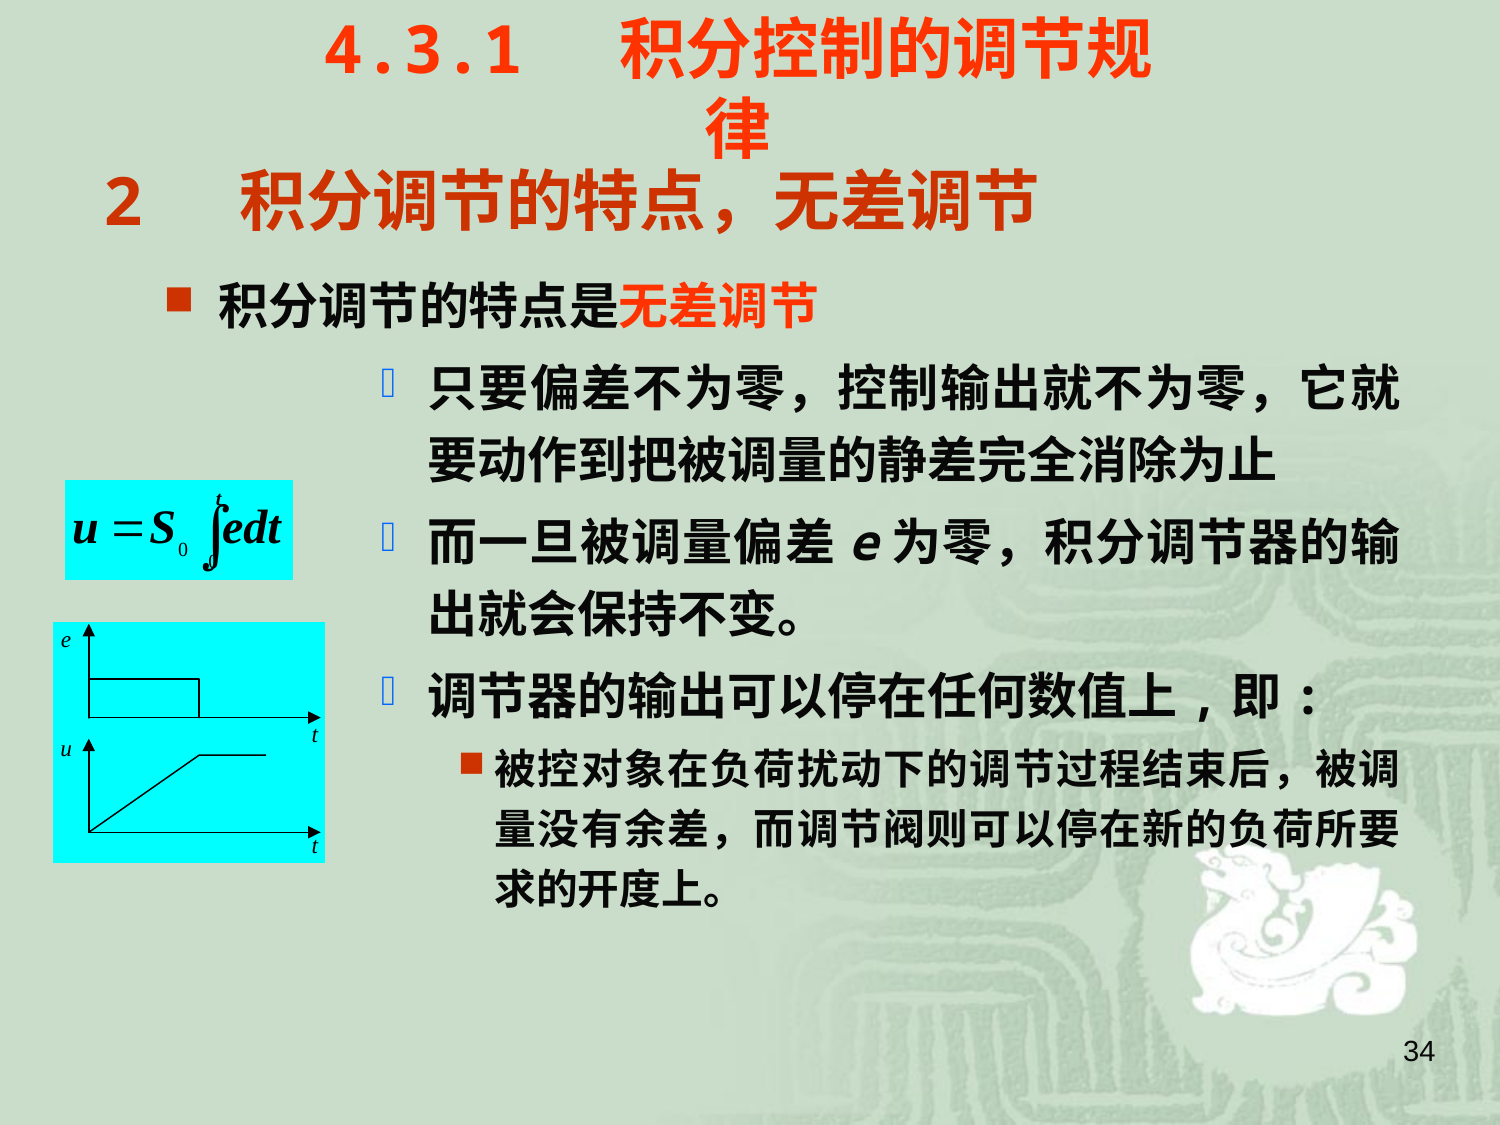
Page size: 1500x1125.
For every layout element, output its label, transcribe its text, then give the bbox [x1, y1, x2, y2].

text_box 4.3.1 积分控制的调节规律 [289, 0, 1187, 175]
title 2 积分调节的特点，无差调节 [88, 137, 1309, 261]
slide_number 34 [1074, 1024, 1451, 1103]
picture [0, 0, 1500, 1125]
list 积分调节的特点是无差调节 只要偏差不为零，控制输出就不为零，它就要动作到把被调量的静差完全消除为止 而一旦被调量偏差e为零，积分调节器的输出就会保持不变。 调节器的输出可以停在任何数值上,即: 被控对象在负荷扰动下的调节过程结束后，被调量没有余差，而调节阀则可以停在新的负荷所要求的开度上。 [147, 255, 1416, 1047]
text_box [64, 479, 294, 581]
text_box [52, 621, 326, 863]
